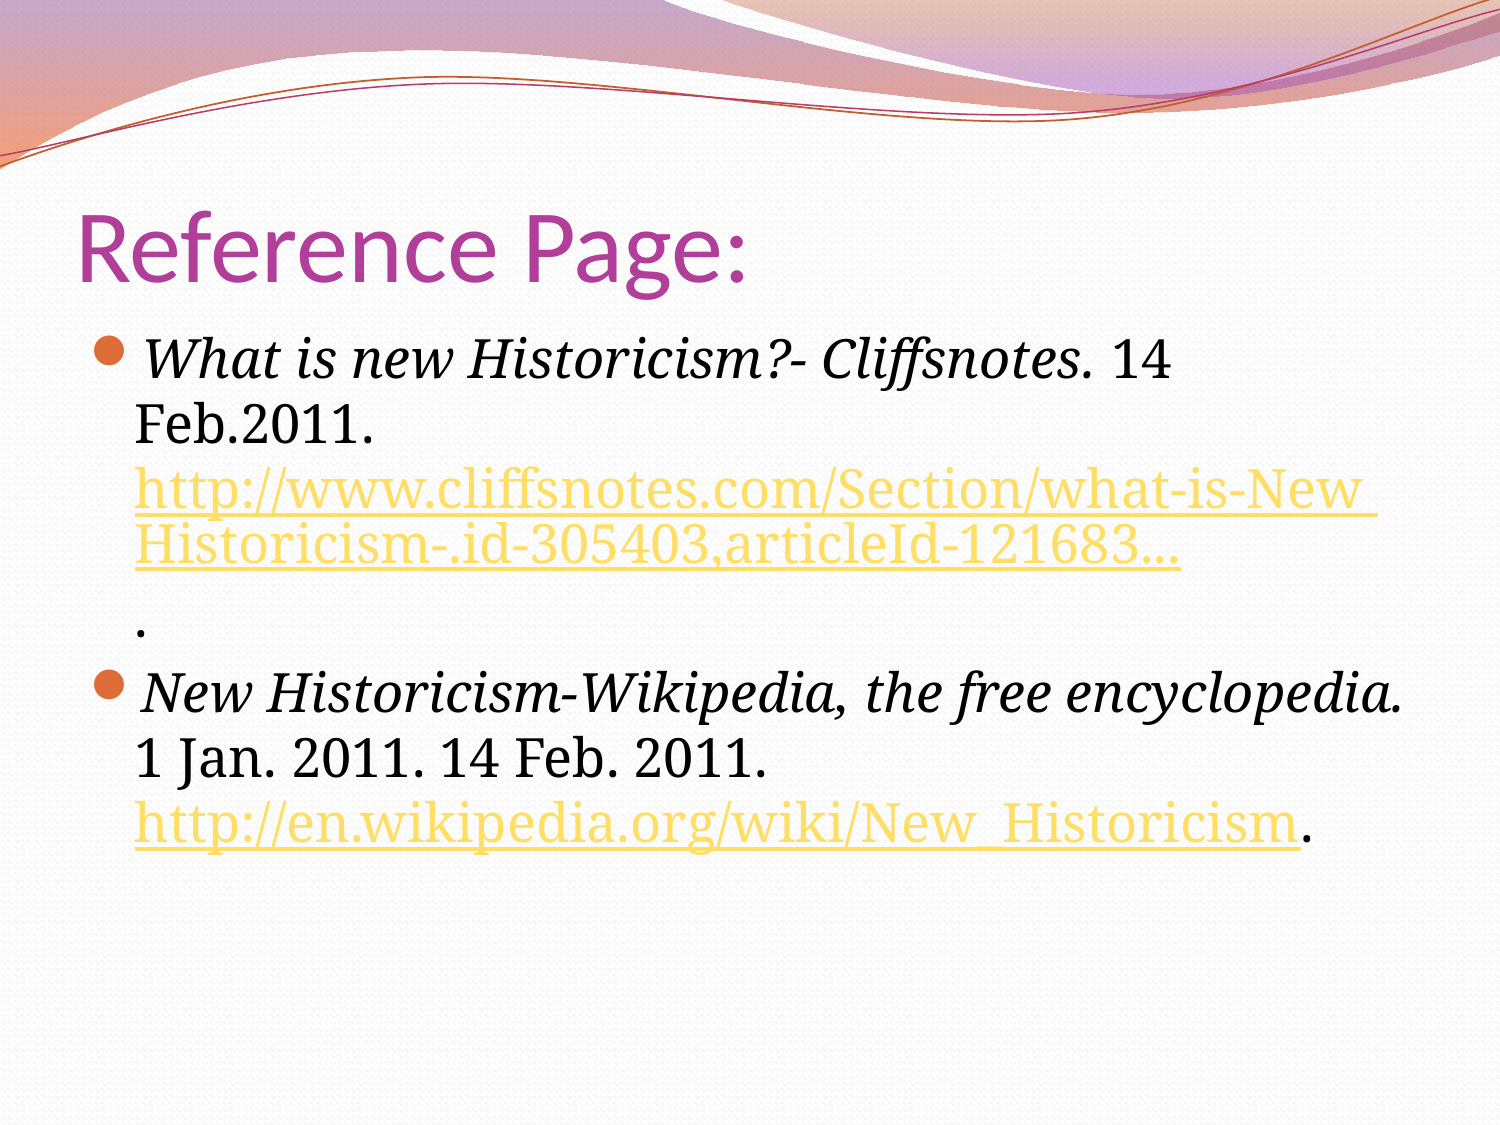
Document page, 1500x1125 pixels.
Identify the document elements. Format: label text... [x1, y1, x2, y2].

list What is new Historicism?- Cliffsnotes. 14 Feb.2011. http://www.cliffsnotes.com/Section/what-is-New Historicism-.id-305403,articleId-121683.... New Historicism-Wikipedia, the free encyclopedia. 1 Jan. 2011. 14 Feb. 2011. http://en.wikipedia.org/wiki/New_Historicism. [75, 317, 1425, 1038]
title Reference Page: [75, 115, 1425, 303]
